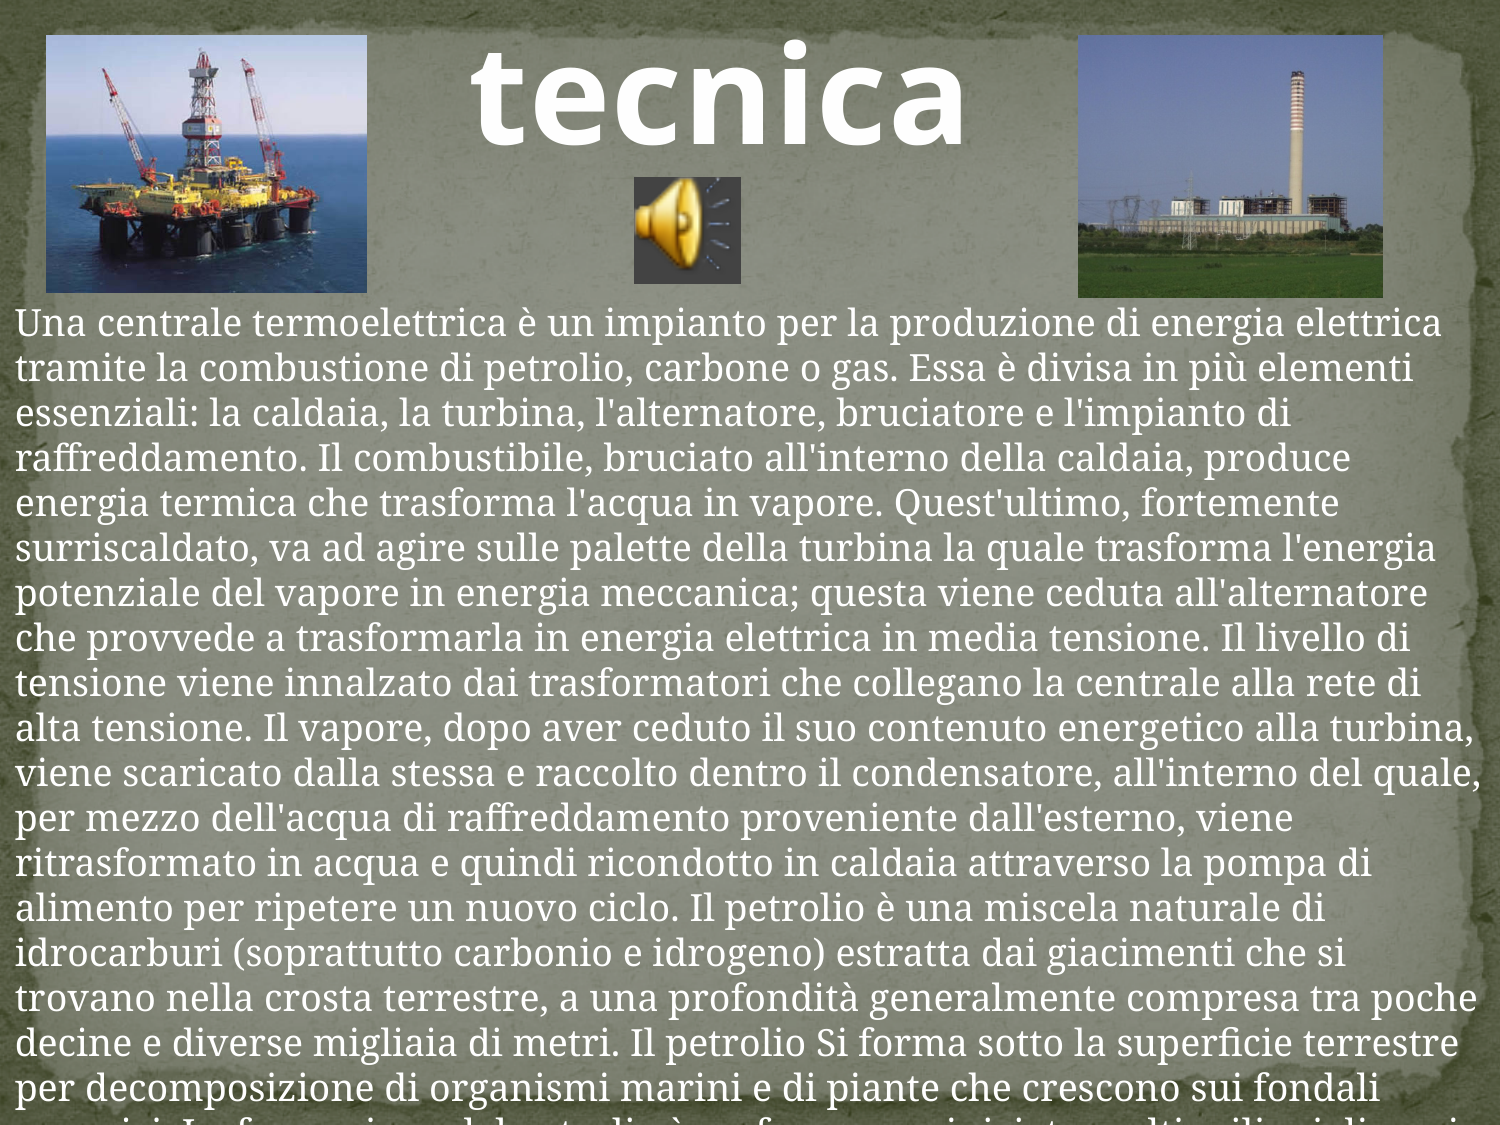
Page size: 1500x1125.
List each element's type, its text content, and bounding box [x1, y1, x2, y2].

picture [1078, 35, 1383, 296]
picture [46, 35, 367, 291]
text_box Una centrale termoelettrica è un impianto per la produzione di energia elettrica tramite la combustione di petrolio, carbone o gas. Essa è divisa in più elementi essenziali: la caldaia, la turbina, l'alternatore, bruciatore e l'impianto di raffreddamento. Il combustibile, bruciato all'interno della caldaia, produce energia termica che trasforma l'acqua in vapore. Quest'ultimo, fortemente surriscaldato, va ad agire sulle palette della turbina la quale trasforma l'energia potenziale del vapore in energia meccanica; questa viene ceduta all'alternatore che provvede a trasformarla in energia elettrica in media tensione. Il livello di tensione viene innalzato dai trasformatori che collegano la centrale alla rete di alta tensione. Il vapore, dopo aver ceduto il suo contenuto energetico alla turbina, viene scaricato dalla stessa e raccolto dentro il condensatore, all'interno del quale, per mezzo dell'acqua di raffreddamento proveniente dall'esterno, viene ritrasformato in acqua e quindi ricondotto in caldaia attraverso la pompa di alimento per ripetere un nuovo ciclo. Il petrolio è una miscela naturale di idrocarburi (soprattutto carbonio e idrogeno) estratta dai giacimenti che si trovano nella crosta terrestre, a una profondità generalmente compresa tra poche decine e diverse migliaia di metri. Il petrolio Si forma sotto la superficie terrestre per decomposizione di organismi marini e di piante che crescono sui fondali oceanici. La formazione del petrolio è un fenomeno iniziato molti milioni di anni fa, quando esisteva un'abbondante fauna marina, e che continua ancora oggi. [0, 291, 1500, 1125]
text_box tecnica [453, 0, 988, 180]
picture [633, 176, 741, 284]
